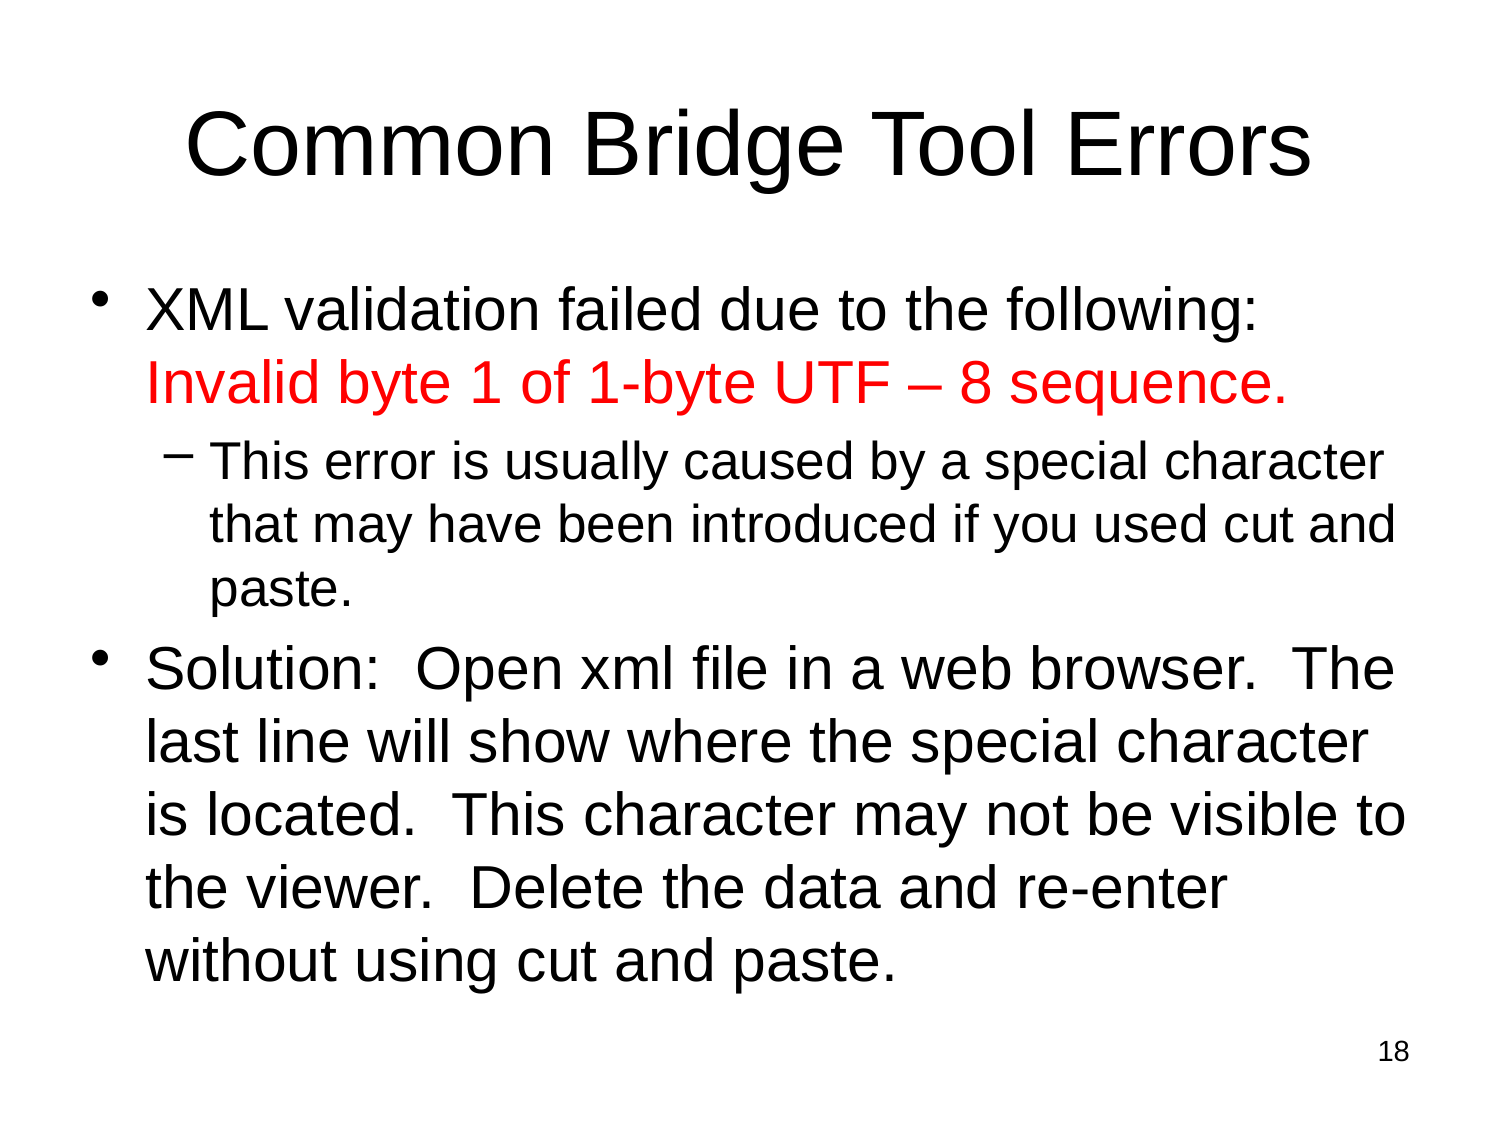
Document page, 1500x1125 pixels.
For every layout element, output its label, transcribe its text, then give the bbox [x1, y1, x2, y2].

title Common Bridge Tool Errors [74, 44, 1426, 233]
slide_number 18 [1074, 1024, 1426, 1103]
list XML validation failed due to the following: Invalid byte 1 of 1-byte UTF – 8 sequence. This error is usually caused by a special character that may have been introduced if you used cut and paste. Solution: Open xml file in a web browser. The last line will show where the special character is located. This character may not be visible to the viewer. Delete the data and re-enter without using cut and paste. [74, 262, 1426, 1006]
